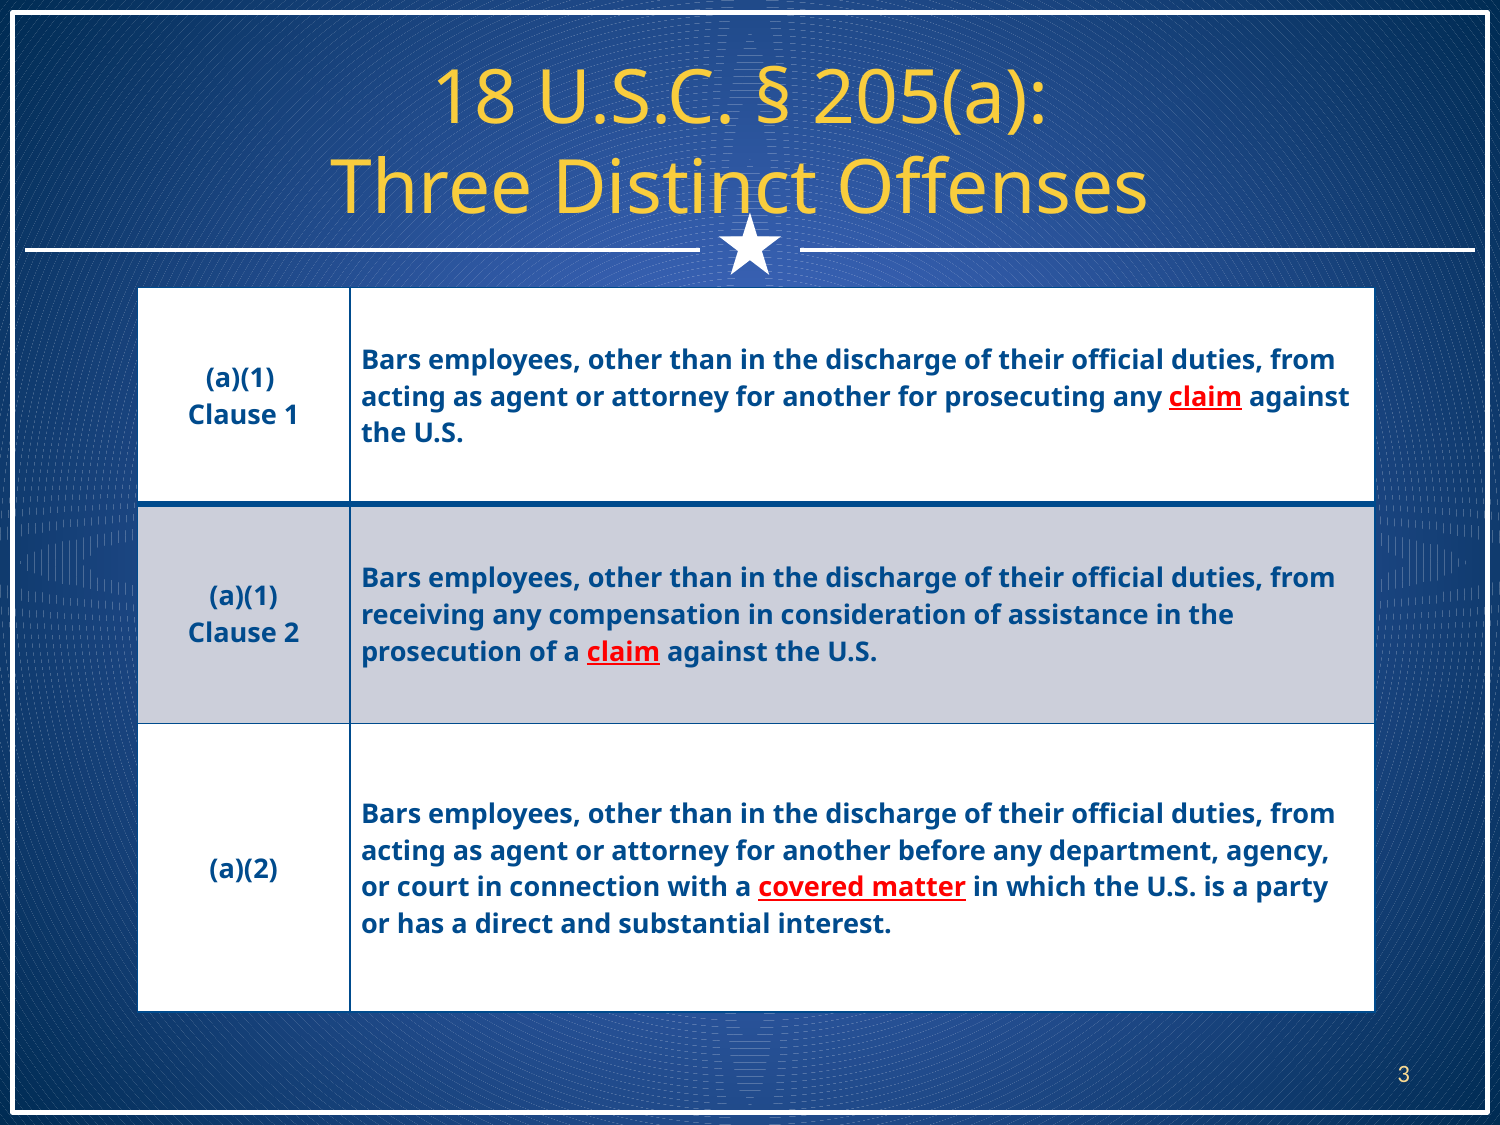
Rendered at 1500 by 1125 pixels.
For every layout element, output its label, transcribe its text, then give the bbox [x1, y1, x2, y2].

table_header (a)(1) Clause 1 [138, 288, 349, 501]
table_cell Bars employees, other than in the discharge of their official duties, from receiving any compensation in consideration of assistance in the prosecution of a claim against the U.S. [351, 507, 1374, 723]
title 18 U.S.C. § 205(a): Three Distinct Offenses [75, 45, 1425, 233]
table_header Bars employees, other than in the discharge of their official duties, from acting as agent or attorney for another for prosecuting any claim against the U.S. [351, 288, 1374, 501]
table_cell Bars employees, other than in the discharge of their official duties, from acting as agent or attorney for another before any department, agency, or court in connection with a covered matter in which the U.S. is a party or has a direct and substantial interest. [351, 724, 1374, 1011]
slide_number 3 [1074, 1042, 1425, 1103]
table_cell (a)(1) Clause 2 [138, 507, 349, 723]
table_cell (a)(2) [138, 724, 349, 1011]
